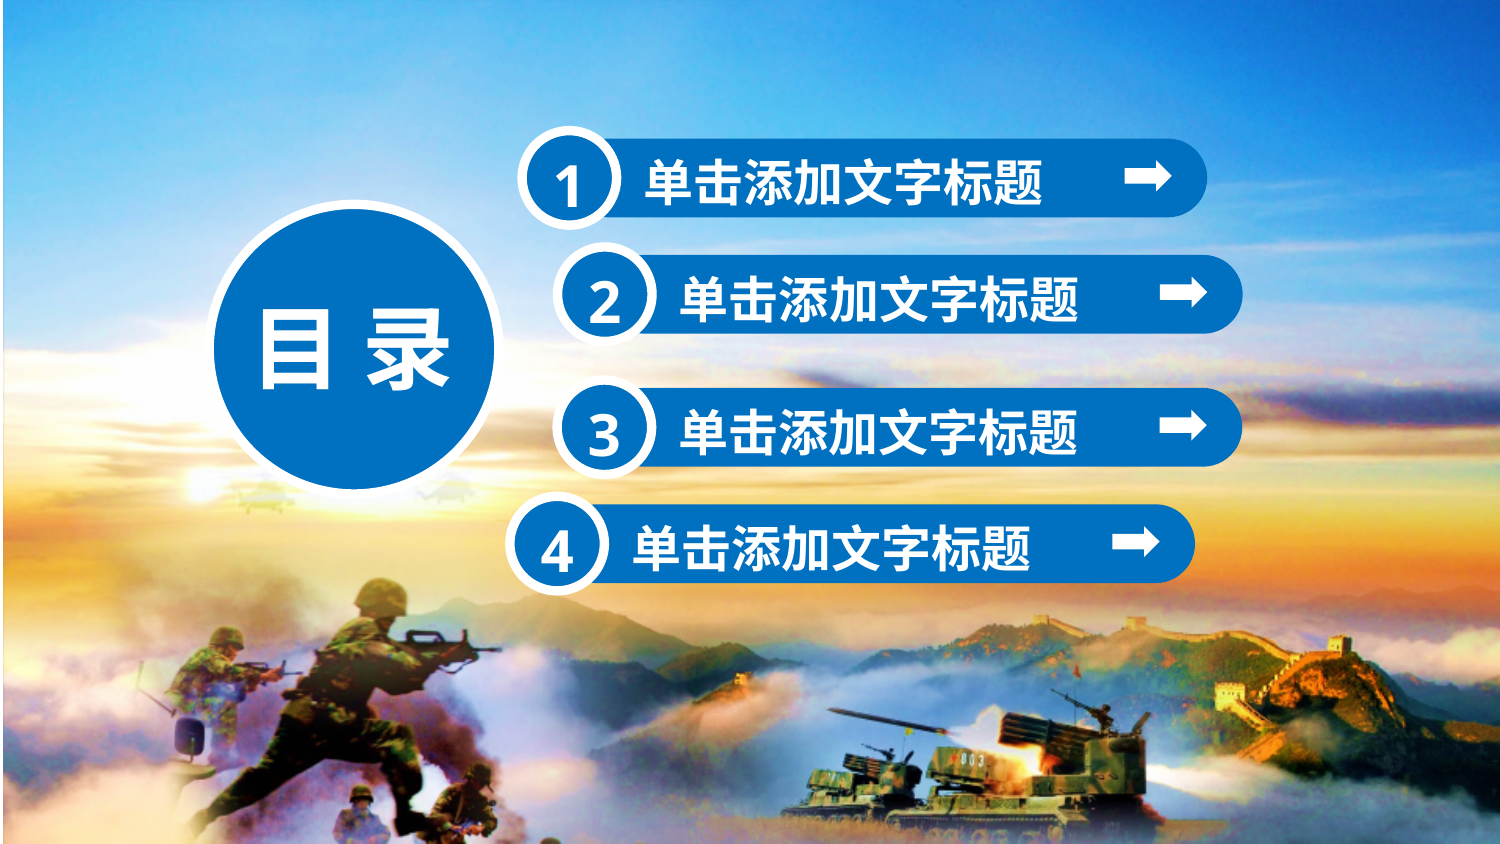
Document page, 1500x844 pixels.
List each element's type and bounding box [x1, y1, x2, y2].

picture [2, 0, 1500, 844]
text_box [208, 204, 500, 495]
